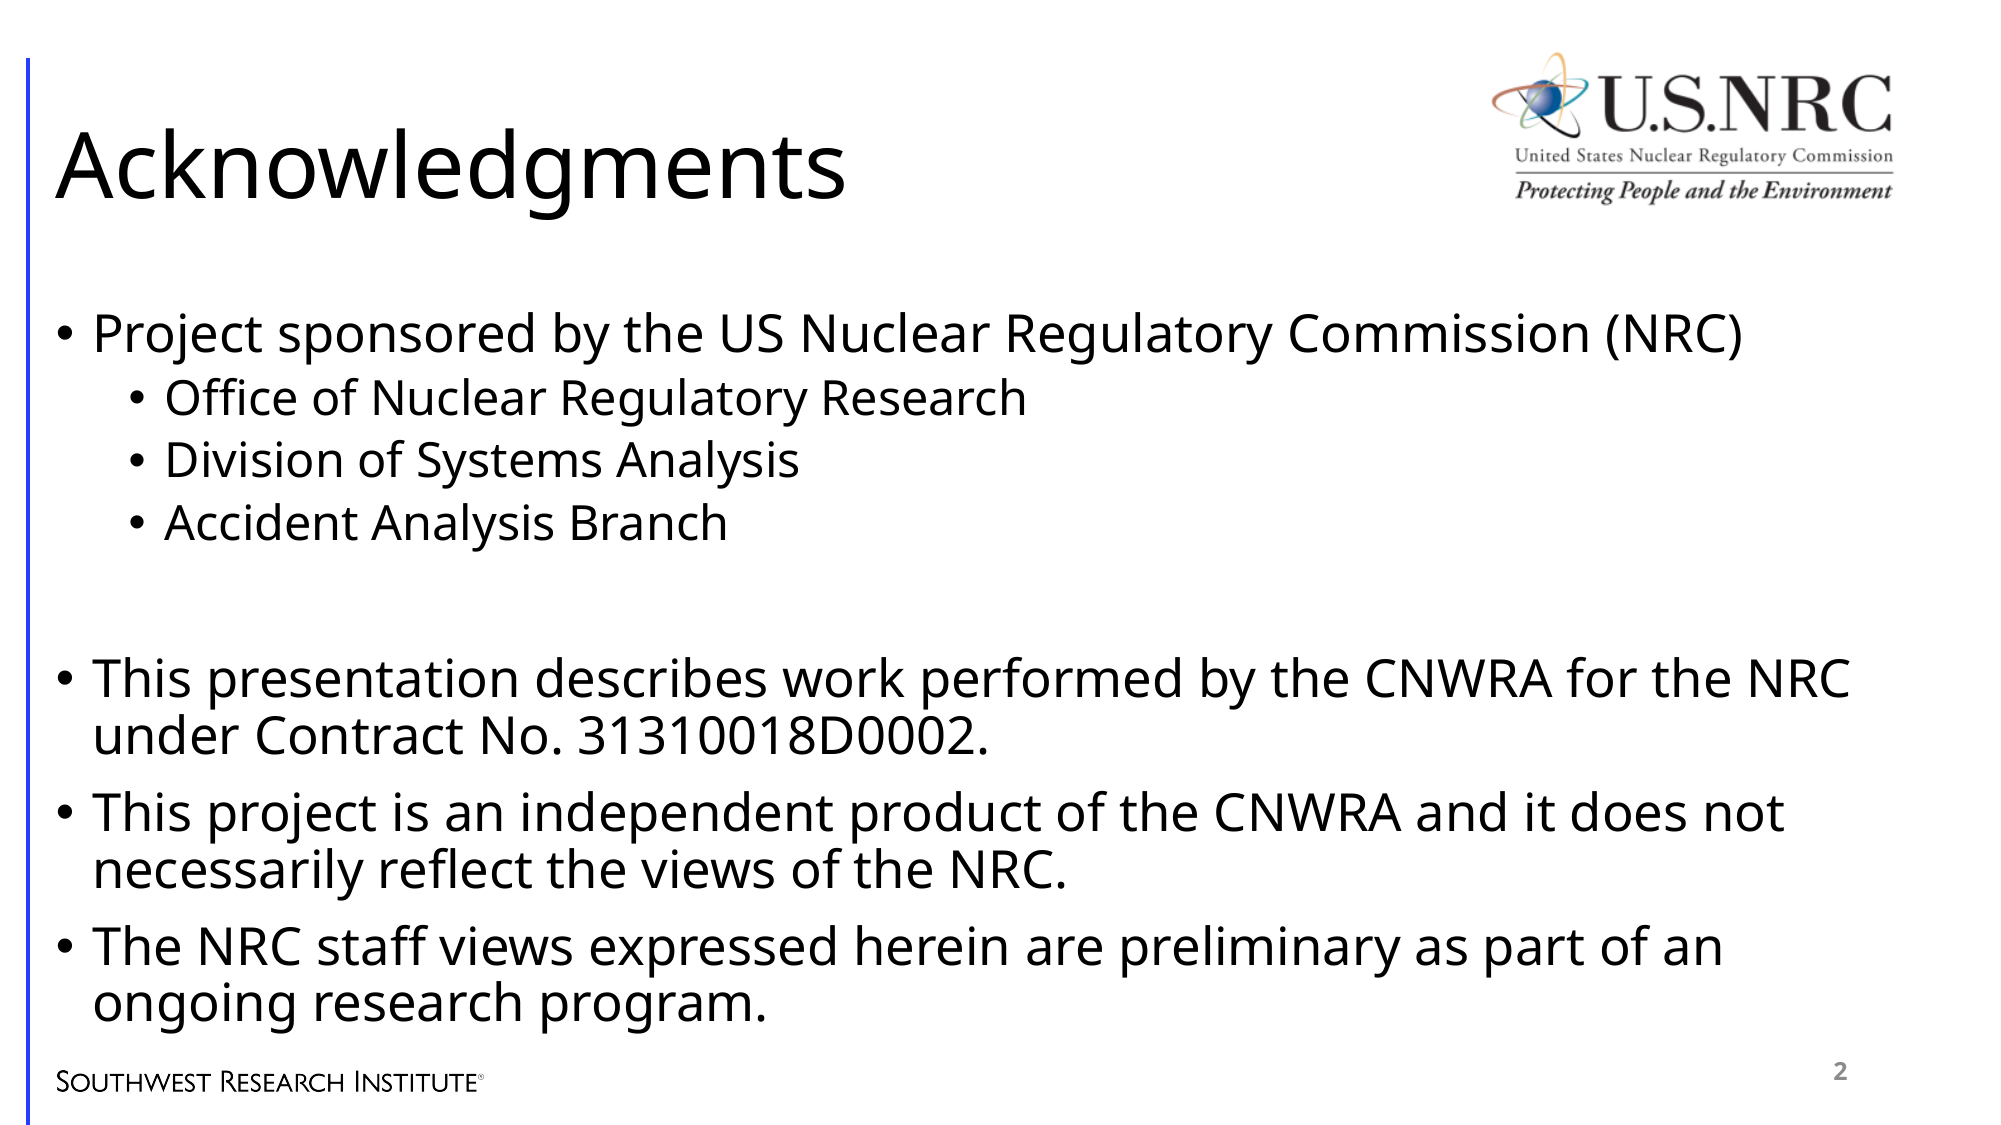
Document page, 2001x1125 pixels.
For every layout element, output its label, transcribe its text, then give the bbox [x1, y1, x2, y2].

picture [1490, 52, 1898, 208]
title Acknowledgments [40, 59, 1952, 278]
slide_number 2 [1412, 1042, 1863, 1103]
list Project sponsored by the US Nuclear Regulatory Commission (NRC) Office of Nuclear Regulatory Research Division of Systems Analysis Accident Analysis Branch This presentation describes work performed by the CNWRA for the NRC under Contract No. 31310018D0002. This project is an independent product of the CNWRA and it does not necessarily reflect the views of the NRC. The NRC staff views expressed herein are preliminary as part of an ongoing research program. [40, 299, 1952, 1043]
picture [57, 1070, 484, 1092]
